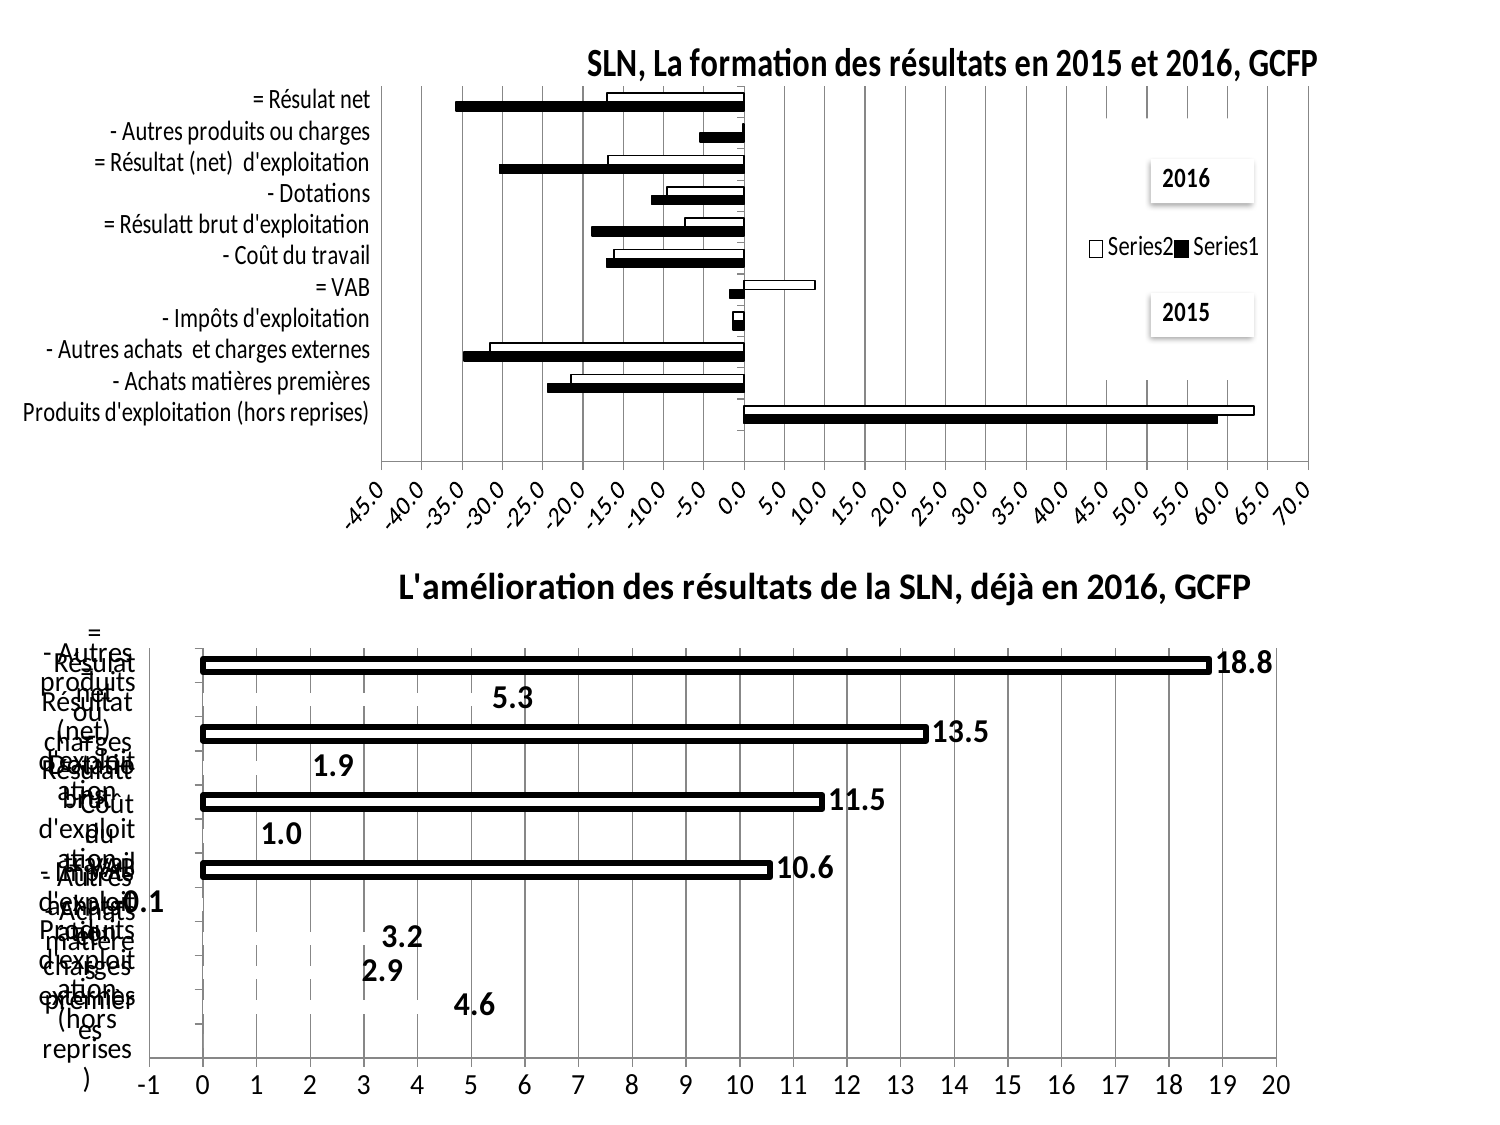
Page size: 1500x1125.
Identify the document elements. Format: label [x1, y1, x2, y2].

chart [38, 555, 1455, 1125]
chart [22, 30, 1455, 540]
